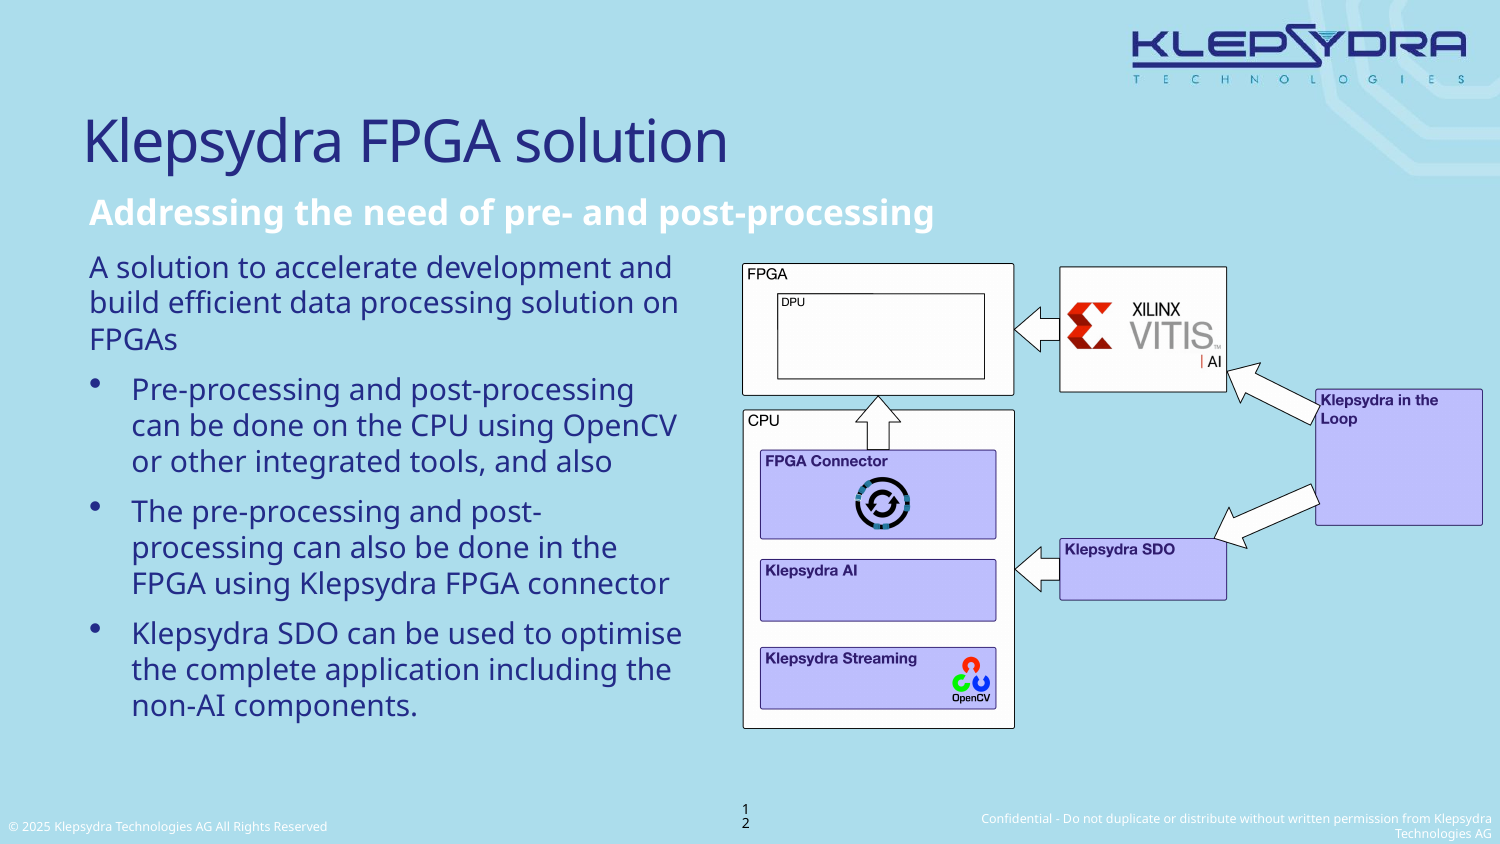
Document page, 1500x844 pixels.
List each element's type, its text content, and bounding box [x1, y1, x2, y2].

picture [0, 0, 1500, 844]
list A solution to accelerate development and build efficient data processing solution on FPGAs Pre-processing and post-processing can be done on the CPU using OpenCV or other integrated tools, and also The pre-processing and post-processing can also be done in the FPGA using Klepsydra FPGA connector Klepsydra SDO can be used to optimise the complete application including the non-AI components. [74, 241, 706, 770]
list Addressing the need of pre- and post-processing [74, 183, 1426, 241]
title Klepsydra FPGA solution [73, 94, 1426, 184]
slide_number 12 [733, 793, 767, 829]
